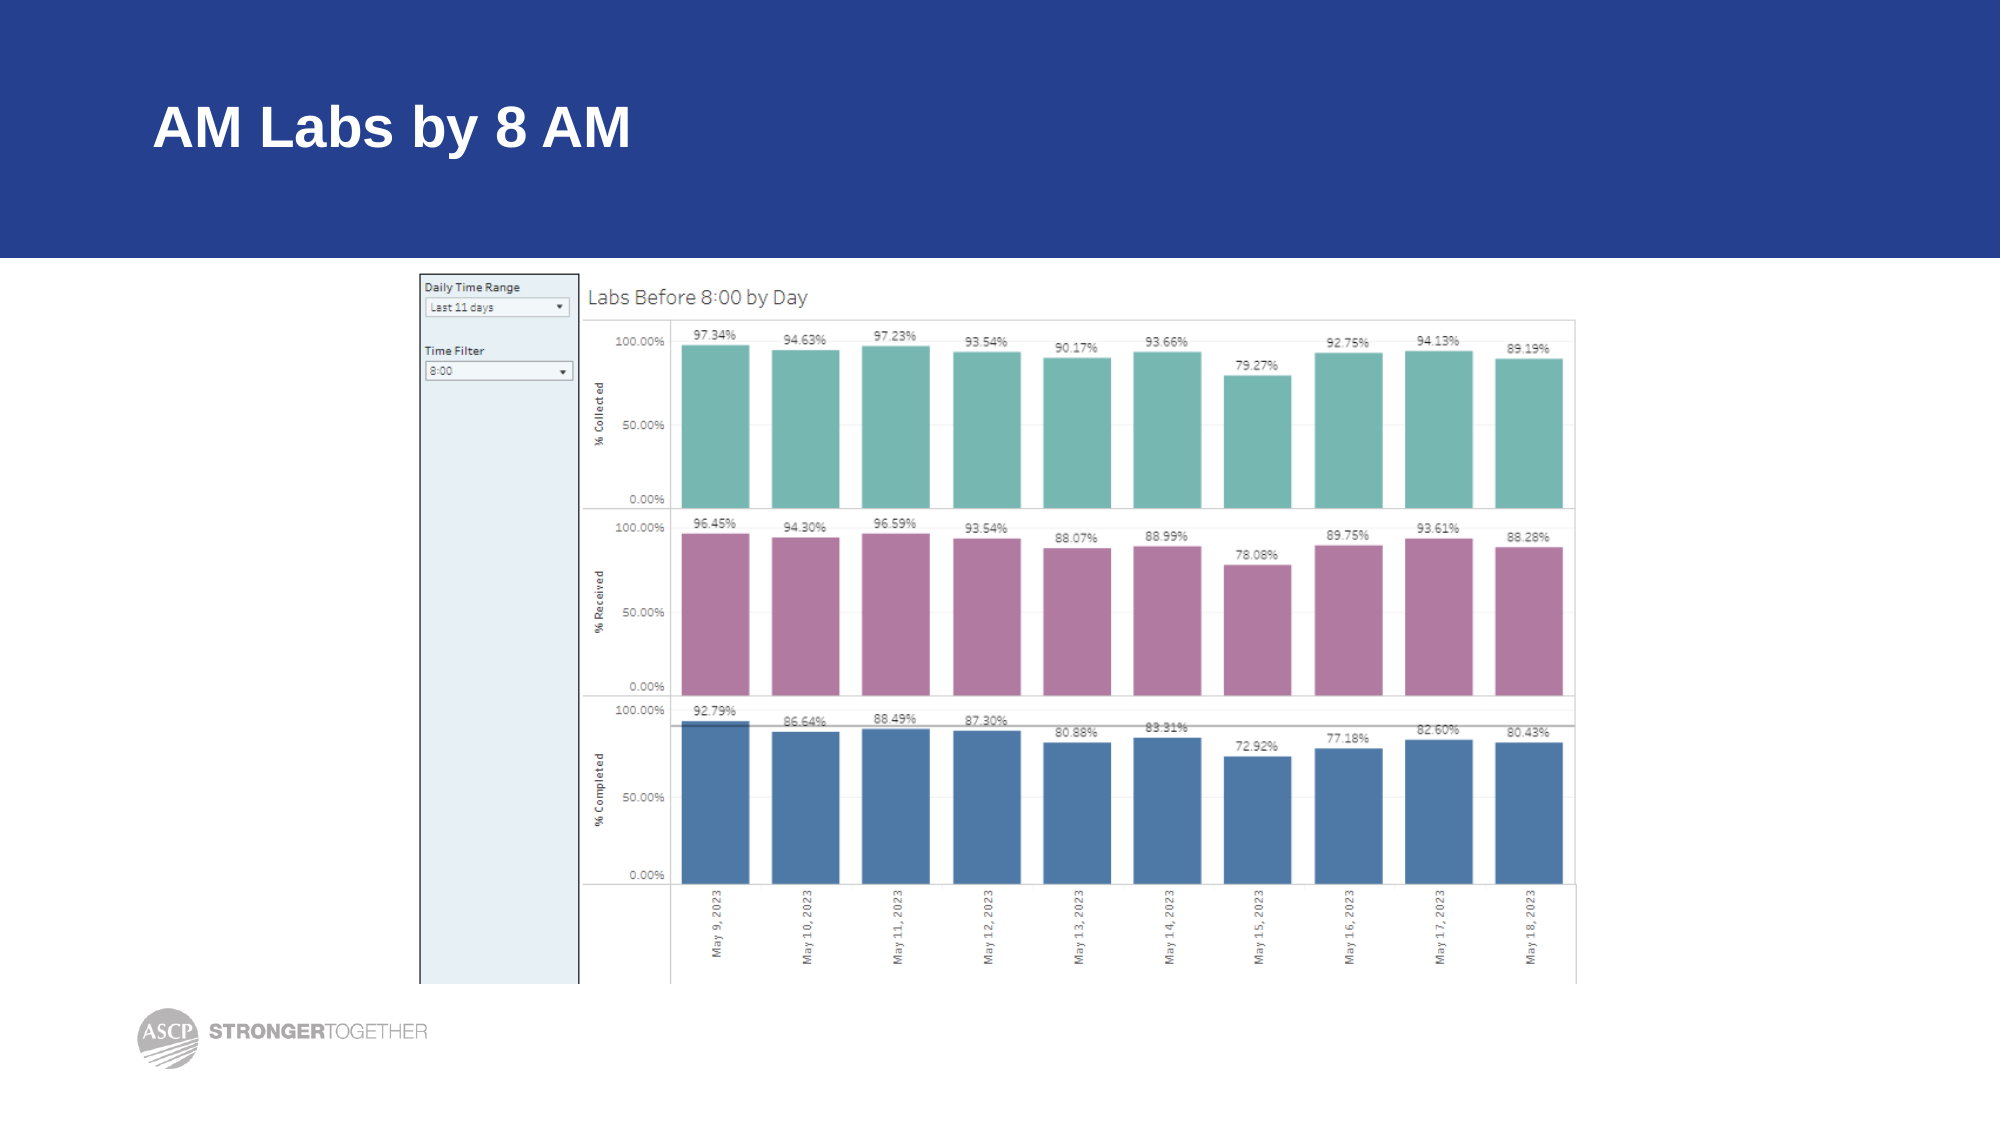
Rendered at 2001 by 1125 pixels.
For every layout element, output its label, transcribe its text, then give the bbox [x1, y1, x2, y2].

picture [415, 269, 1585, 984]
title AM Labs by 8 AM [137, 20, 1246, 238]
picture [137, 1008, 427, 1069]
